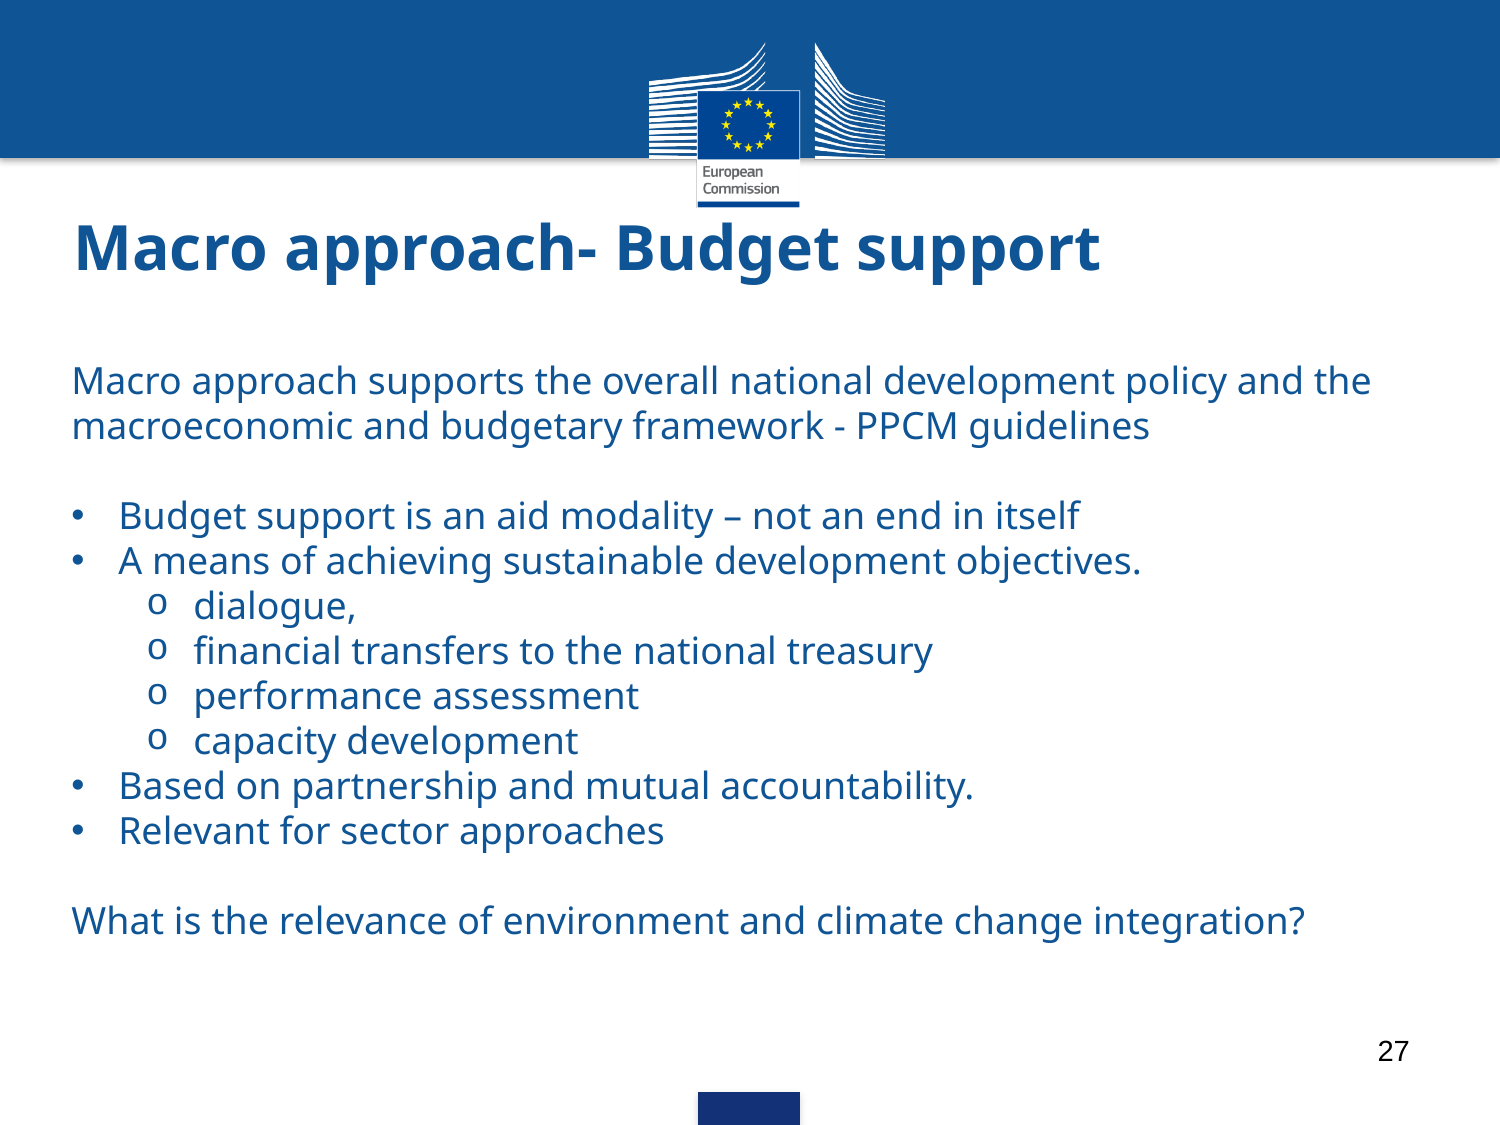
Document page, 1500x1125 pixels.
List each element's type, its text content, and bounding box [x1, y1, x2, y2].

text_box Macro approach supports the overall national development policy and the macroeconomic and budgetary framework - PPCM guidelines Budget support is an aid modality – not an end in itself A means of achieving sustainable development objectives. dialogue, financial transfers to the national treasury performance assessment capacity development Based on partnership and mutual accountability. Relevant for sector approaches What is the relevance of environment and climate change integration? [56, 349, 1463, 950]
picture [649, 42, 885, 144]
slide_number 27 [1074, 1024, 1426, 1103]
title Macro approach- Budget support [0, 144, 1350, 347]
